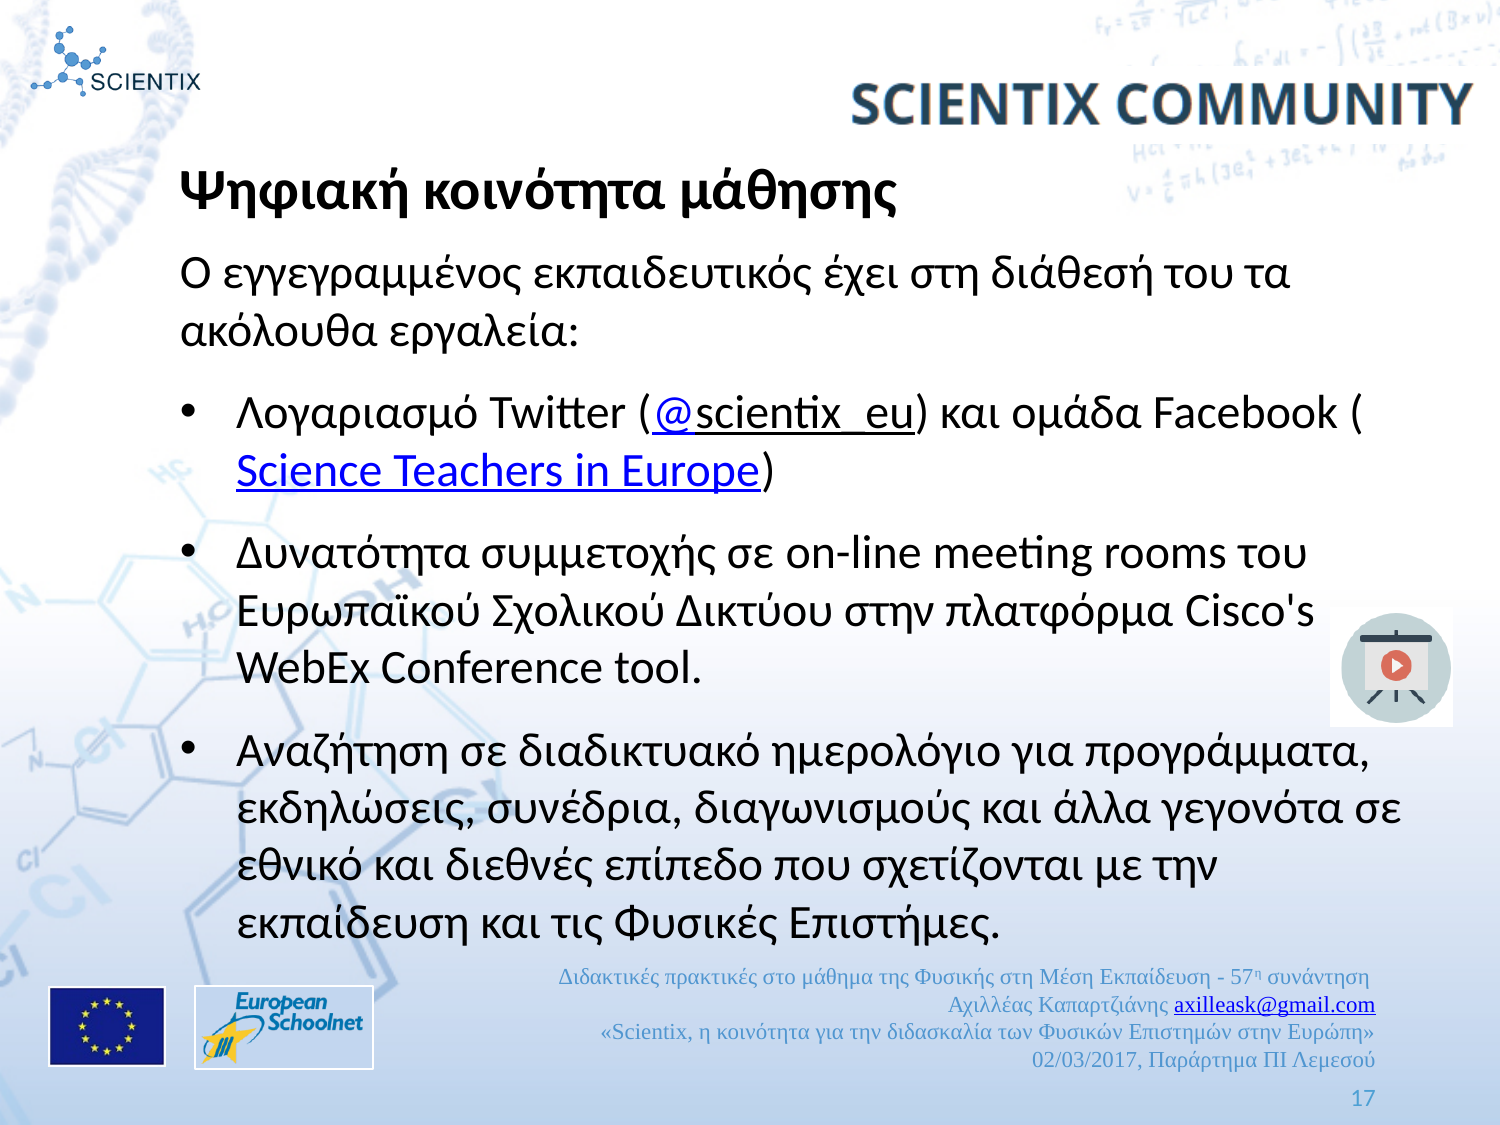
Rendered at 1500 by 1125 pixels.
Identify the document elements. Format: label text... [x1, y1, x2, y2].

picture [0, 0, 1500, 1125]
text_box Ψηφιακή κοινότητα μάθησης Ο εγγεγραμμένος εκπαιδευτικός έχει στη διάθεσή του τα ακόλουθα εργαλεία: Λογαριασμό Twitter (@scientix_eu) και ομάδα Facebook (Science Teachers in Europe) Δυνατότητα συμμετοχής σε on-line meeting rooms του Ευρωπαϊκού Σχολικού Δικτύου στην πλατφόρμα Cisco's WebEx Conference tool. Αναζήτηση σε διαδικτυακό ημερολόγιο για προγράμματα, εκδηλώσεις, συνέδρια, διαγωνισμούς και άλλα γεγονότα σε εθνικό και διεθνές επίπεδο που σχετίζονται με την εκπαίδευση και τις Φυσικές Επιστήμες. [165, 143, 1445, 956]
